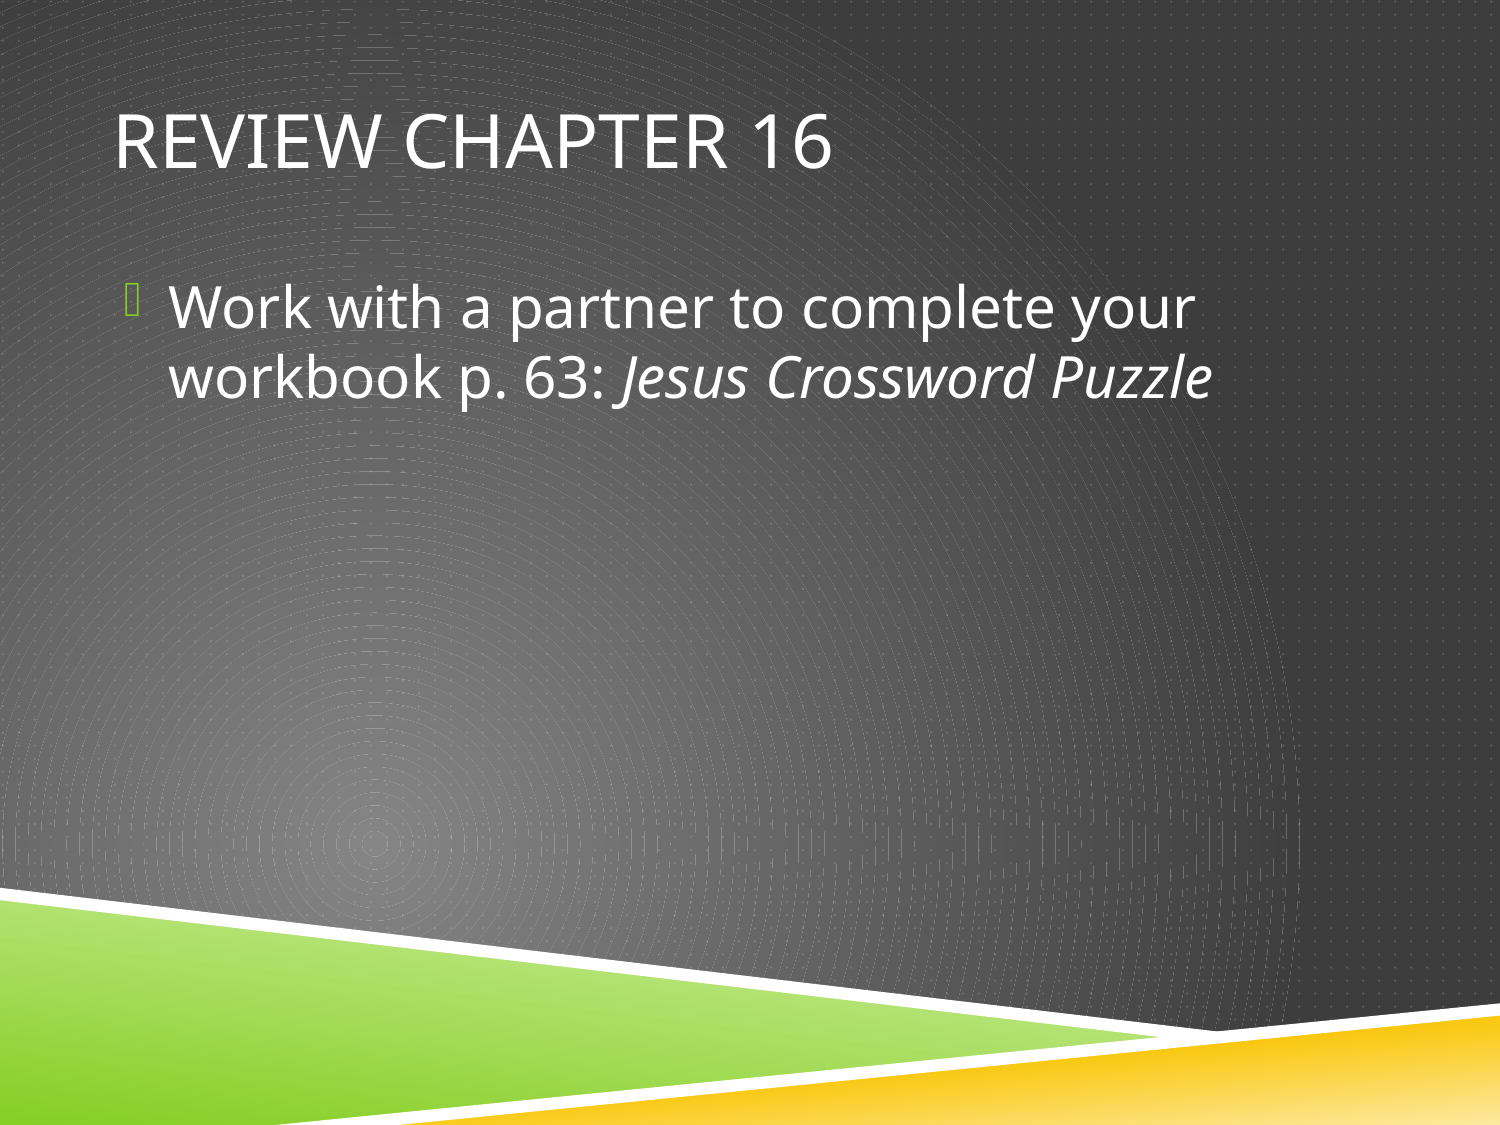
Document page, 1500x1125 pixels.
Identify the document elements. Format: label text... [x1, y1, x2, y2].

list Work with a partner to complete your workbook p. 63: Jesus Crossword Puzzle [112, 262, 1388, 875]
title Review chapter 16 [112, 45, 1388, 233]
